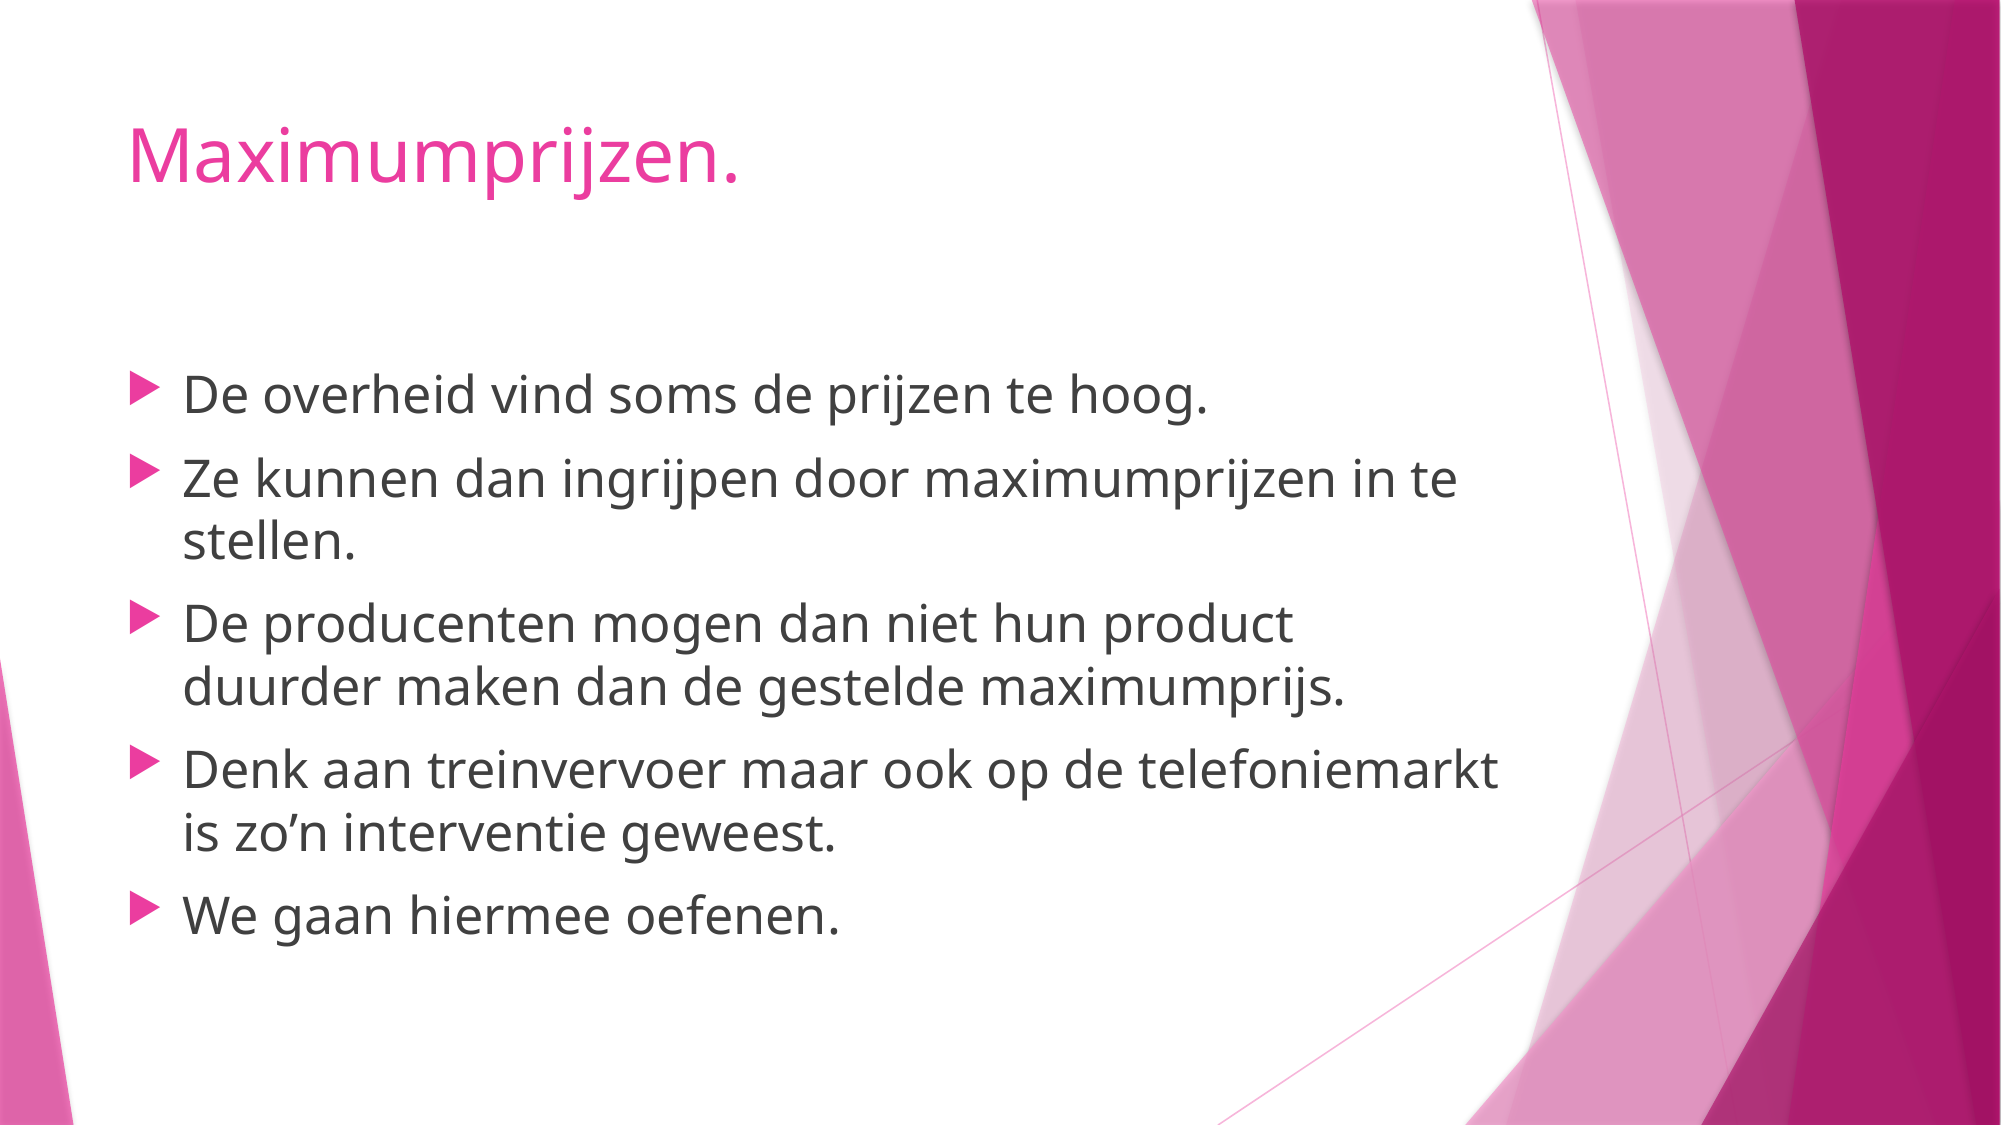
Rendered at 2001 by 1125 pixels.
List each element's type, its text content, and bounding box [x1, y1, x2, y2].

list De overheid vind soms de prijzen te hoog. Ze kunnen dan ingrijpen door maximumprijzen in te stellen. De producenten mogen dan niet hun product duurder maken dan de gestelde maximumprijs. Denk aan treinvervoer maar ook op de telefoniemarkt is zo’n interventie geweest. We gaan hiermee oefenen. [111, 354, 1522, 992]
title Maximumprijzen. [111, 99, 1522, 317]
